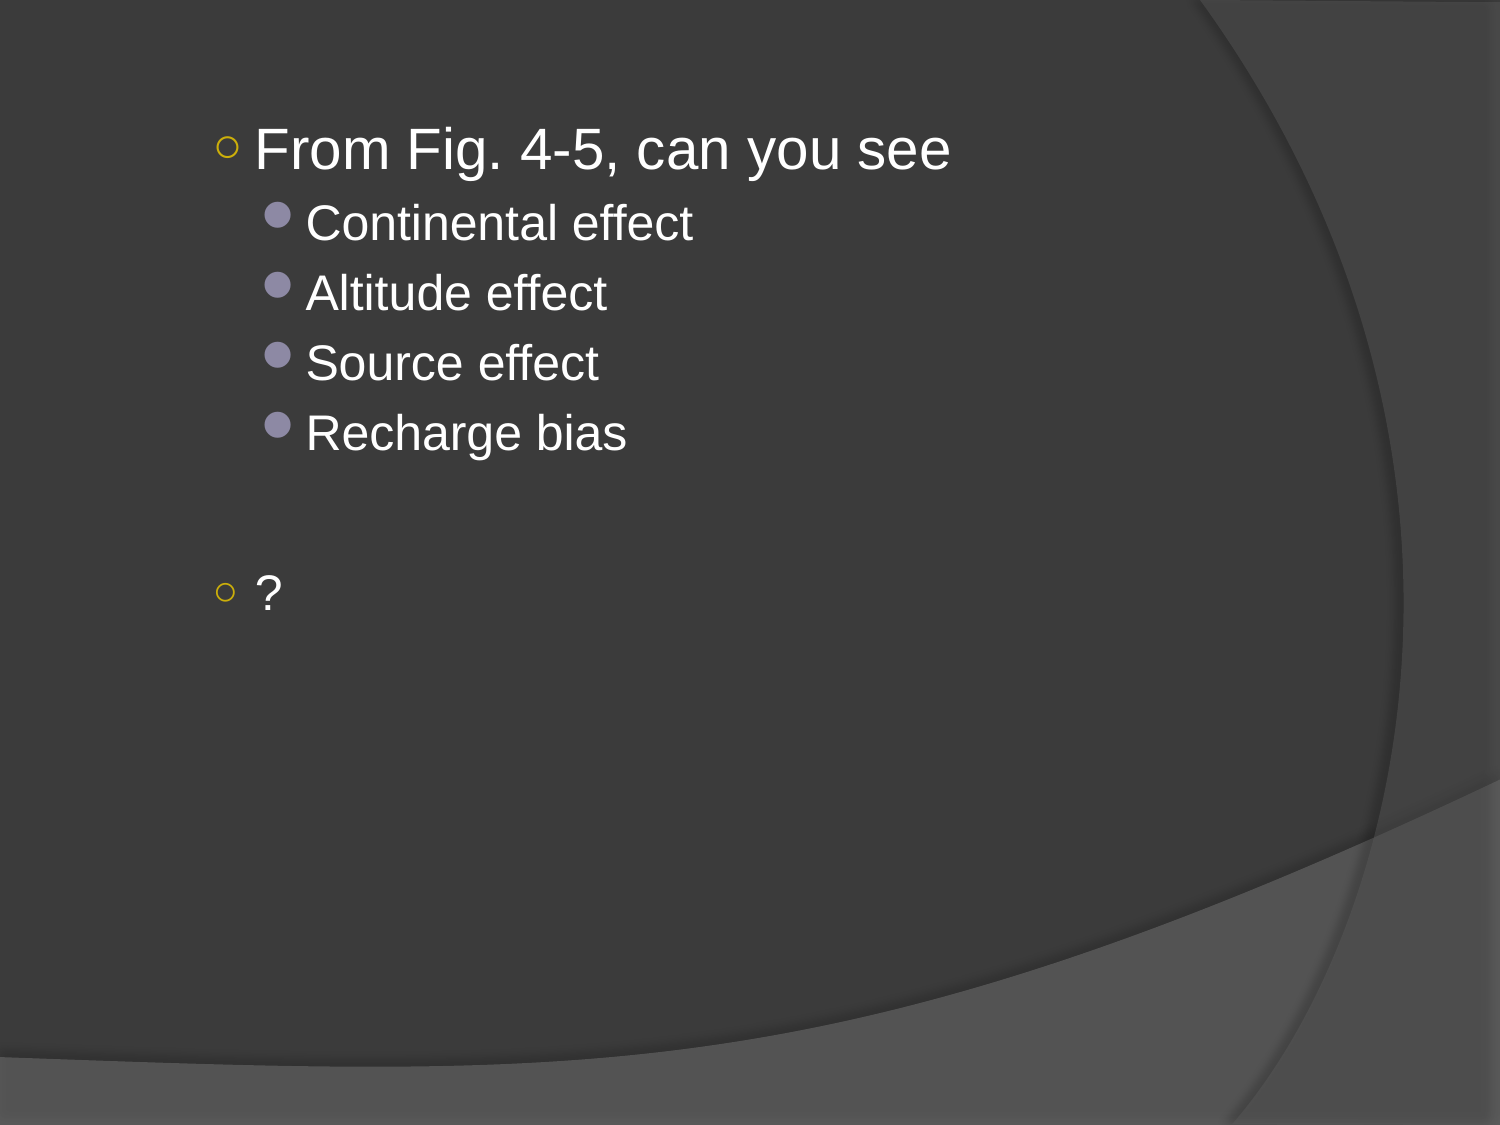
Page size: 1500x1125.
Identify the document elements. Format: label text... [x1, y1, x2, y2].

list From Fig. 4-5, can you see Continental effect Altitude effect Source effect Recharge bias ? [75, 103, 1300, 1094]
